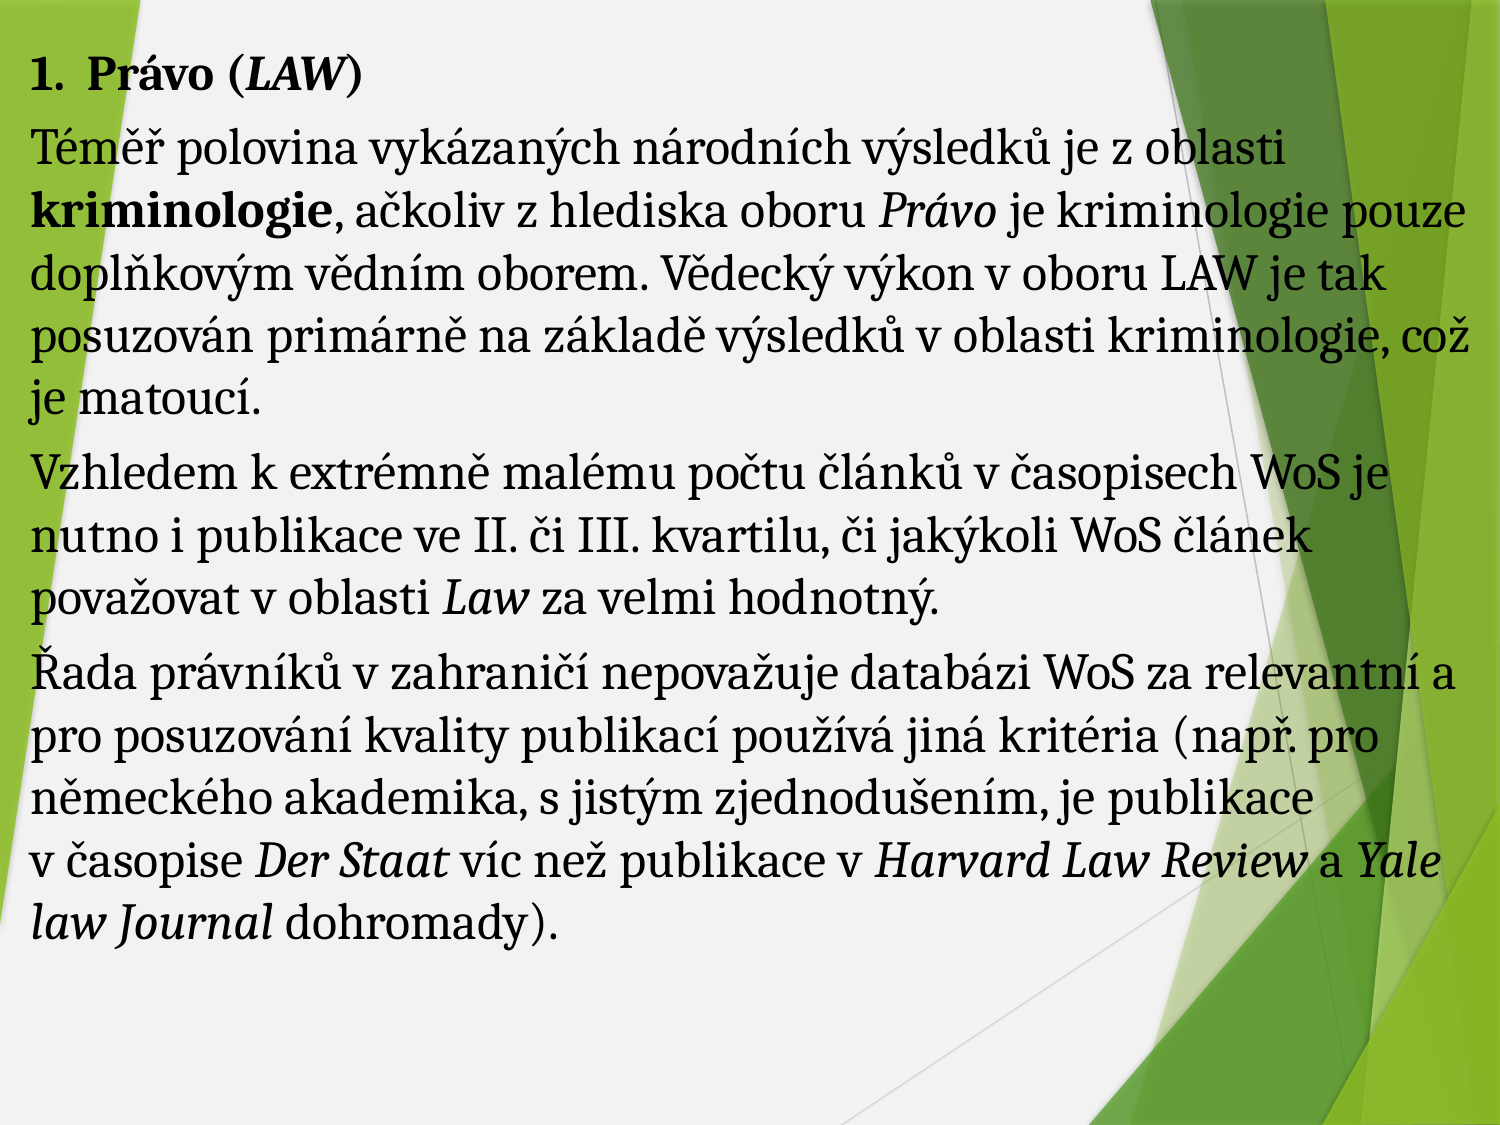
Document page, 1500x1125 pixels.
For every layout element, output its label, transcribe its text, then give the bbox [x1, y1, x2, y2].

subtitle Právo (LAW) Téměř polovina vykázaných národních výsledků je z oblasti kriminologie, ačkoliv z hlediska oboru Právo je kriminologie pouze doplňkovým vědním oborem. Vědecký výkon v oboru LAW je tak posuzován primárně na základě výsledků v oblasti kriminologie, což je matoucí. Vzhledem k extrémně malému počtu článků v časopisech WoS je nutno i publikace ve II. či III. kvartilu, či jakýkoli WoS článek považovat v oblasti Law za velmi hodnotný. Řada právníků v zahraničí nepovažuje databázi WoS za relevantní a pro posuzování kvality publikací používá jiná kritéria (např. pro německého akademika, s jistým zjednodušením, je publikace v časopise Der Staat víc než publikace v Harvard Law Review a Yale law Journal dohromady). [15, 32, 1493, 1089]
